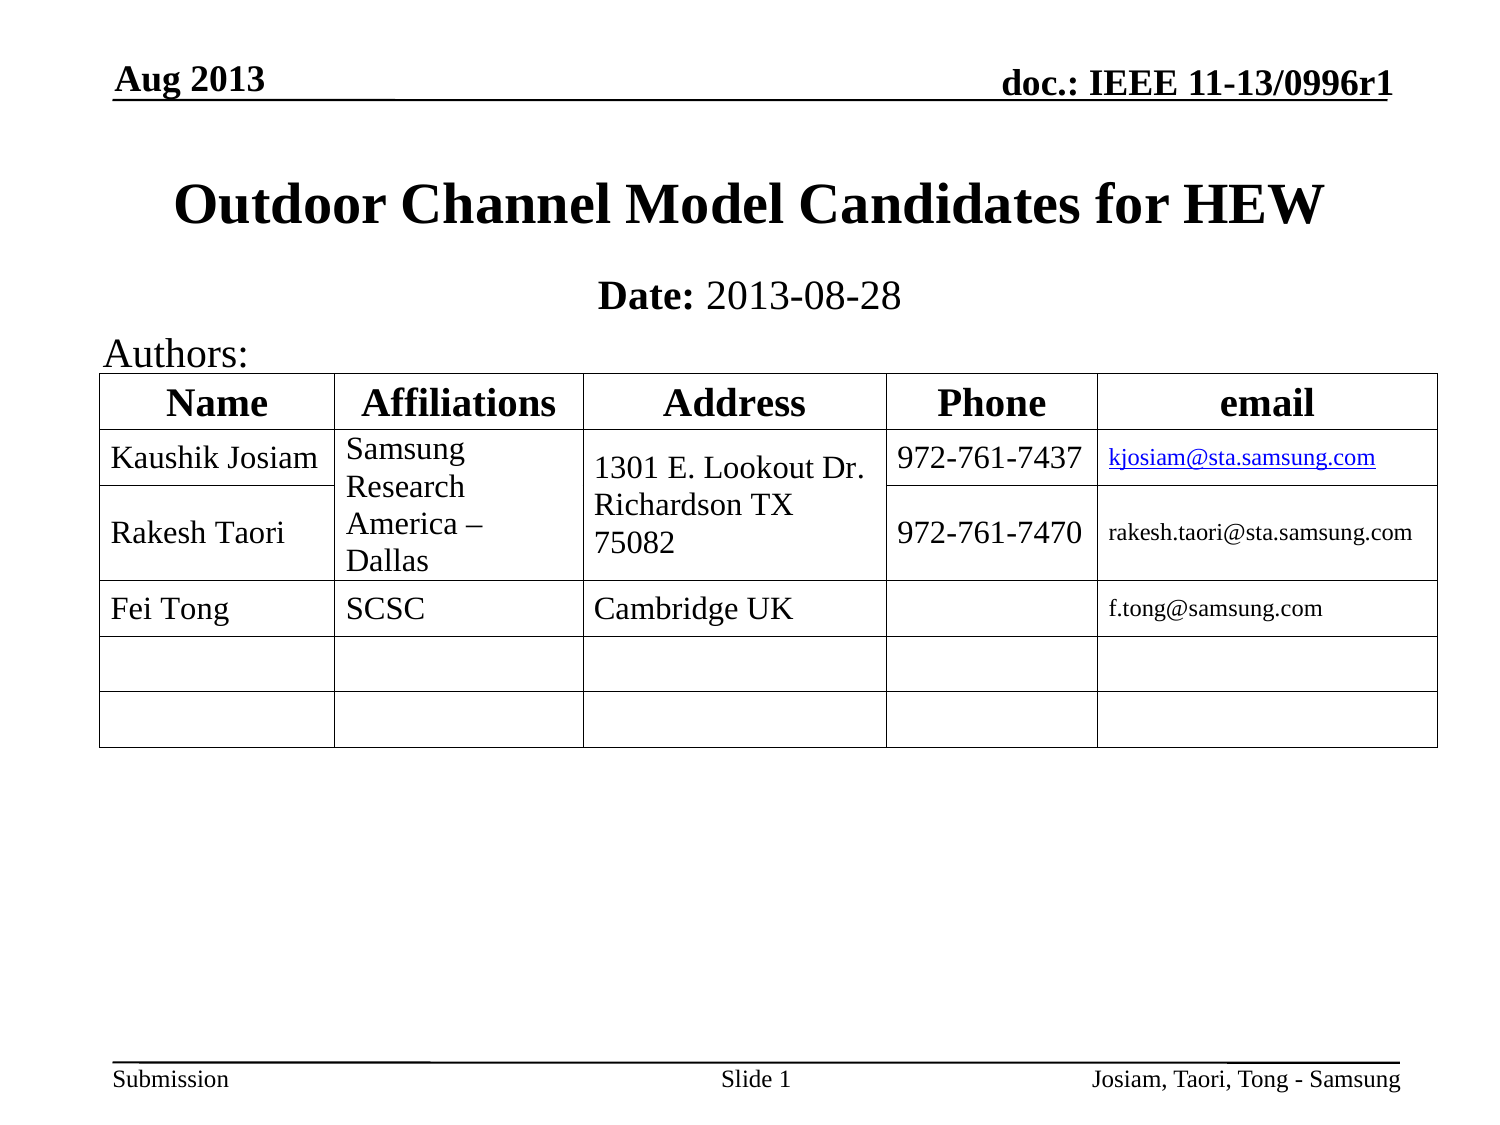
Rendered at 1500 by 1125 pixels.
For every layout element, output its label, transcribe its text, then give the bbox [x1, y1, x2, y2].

title Outdoor Channel Model Candidates for HEW [112, 112, 1388, 259]
slide_number Slide 1 [712, 1061, 800, 1123]
footer Josiam, Taori, Tong - Samsung [902, 1061, 1402, 1093]
list Date: 2013-08-28 [112, 259, 1388, 326]
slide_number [114, 54, 493, 100]
text_box Authors: [87, 318, 325, 371]
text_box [84, 373, 1444, 796]
